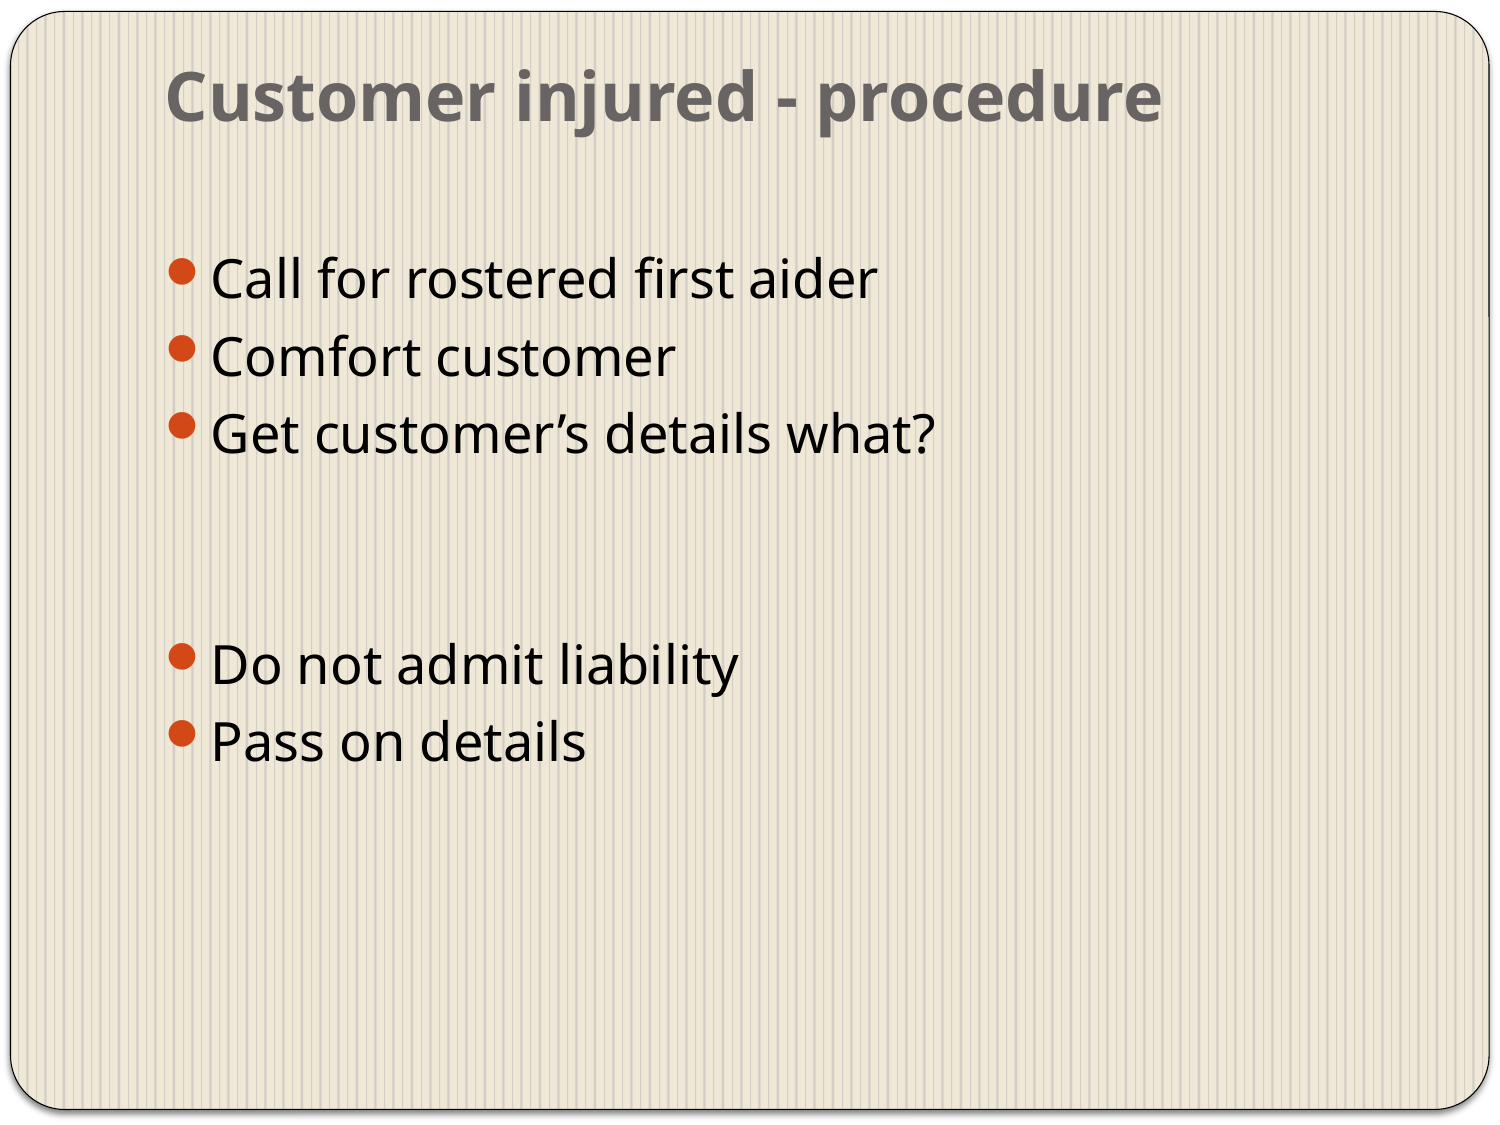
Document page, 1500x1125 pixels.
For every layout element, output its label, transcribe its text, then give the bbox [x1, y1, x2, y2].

list Call for rostered first aider Comfort customer Get customer’s details what? Do not admit liability Pass on details [150, 237, 1425, 988]
title Customer injured - procedure [150, 45, 1425, 233]
